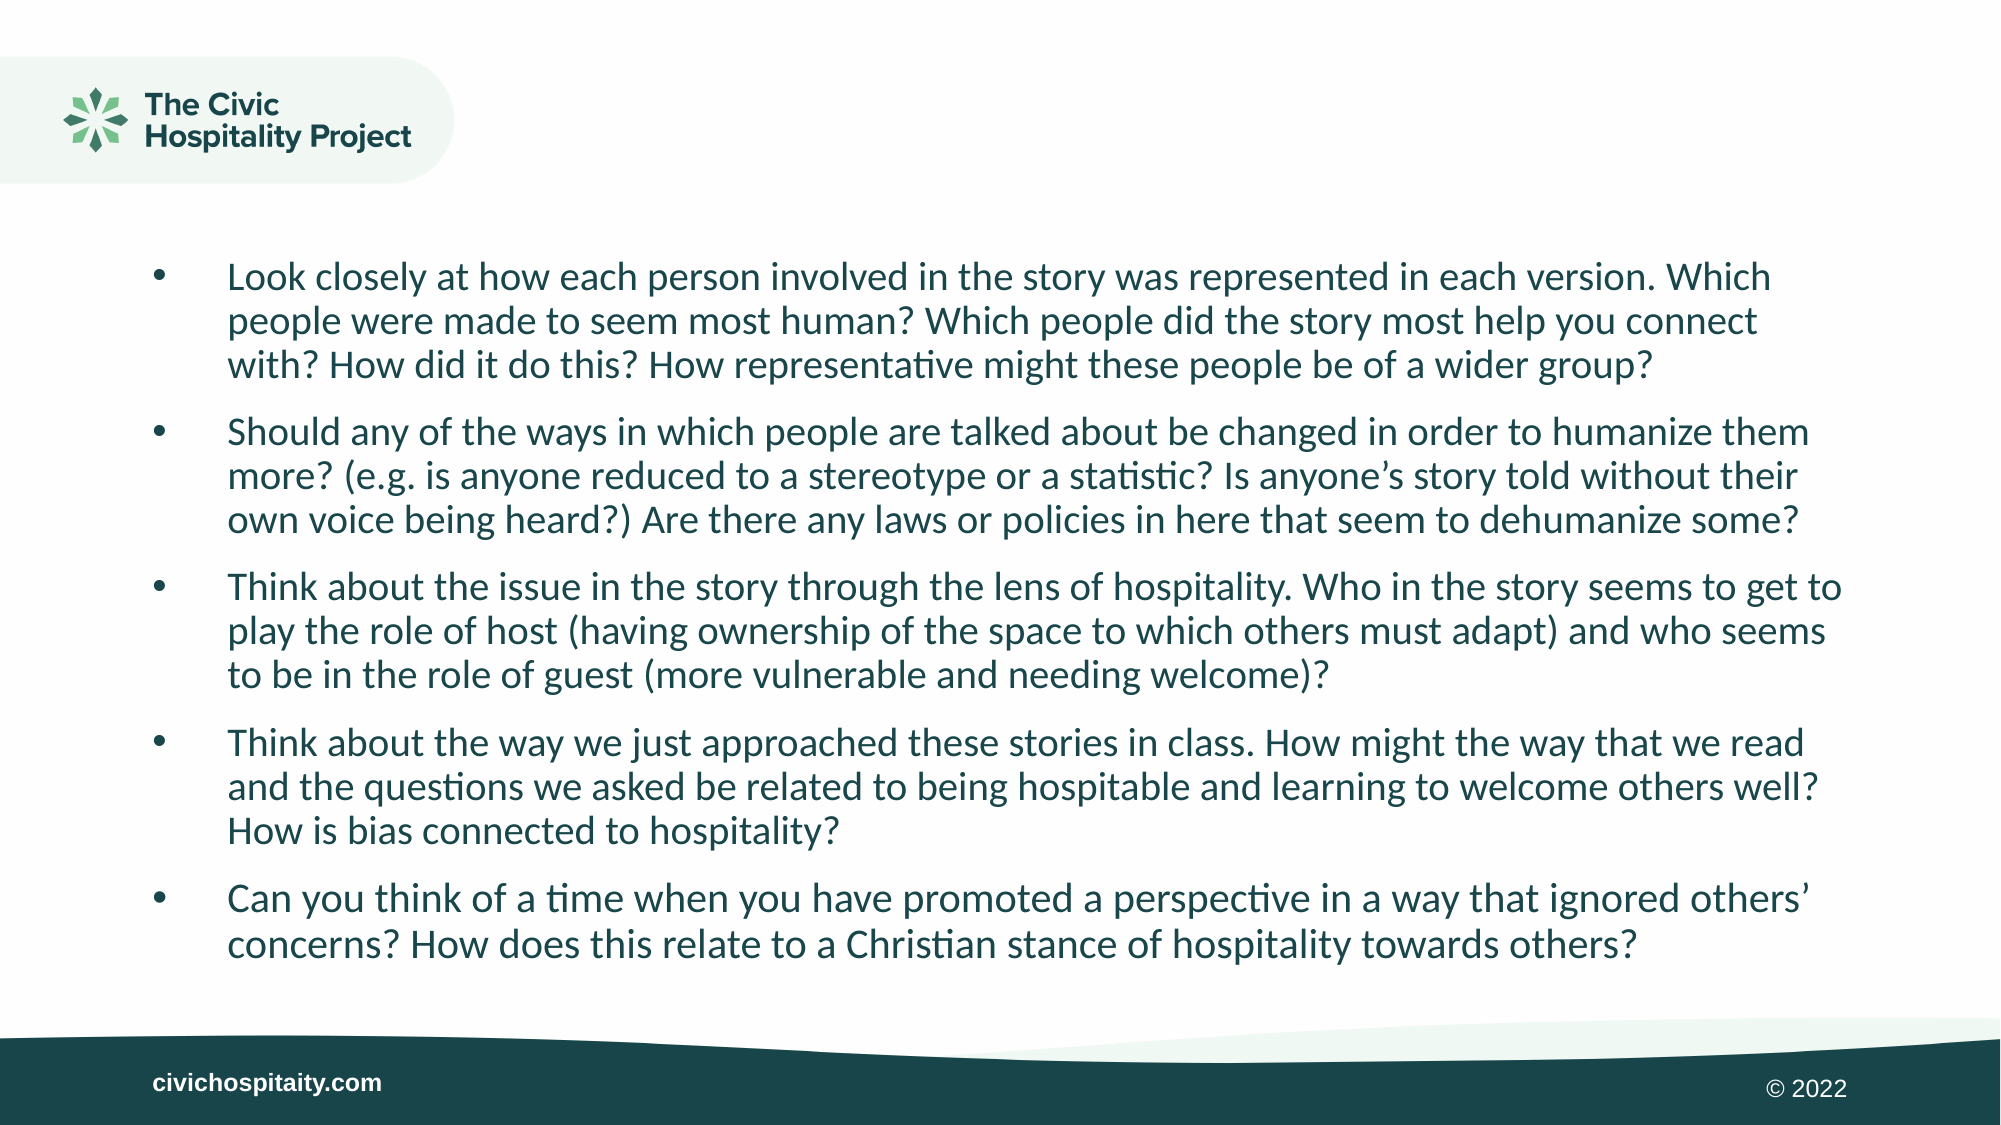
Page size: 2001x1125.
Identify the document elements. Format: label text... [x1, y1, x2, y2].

list Look closely at how each person involved in the story was represented in each version. Which people were made to seem most human? Which people did the story most help you connect with? How did it do this? How representative might these people be of a wider group? Should any of the ways in which people are talked about be changed in order to humanize them more? (e.g. is anyone reduced to a stereotype or a statistic? Is anyone’s story told without their own voice being heard?) Are there any laws or policies in here that seem to dehumanize some? Think about the issue in the story through the lens of hospitality. Who in the story seems to get to play the role of host (having ownership of the space to which others must adapt) and who seems to be in the role of guest (more vulnerable and needing welcome)? Think about the way we just approached these stories in class. How might the way that we read and the questions we asked be related to being hospitable and learning to welcome others well? How is bias connected to hospitality? Can you think of a time when you have promoted a perspective in a way that ignored others’ concerns? How does this relate to a Christian stance of hospitality towards others? [137, 247, 1863, 989]
picture [0, 0, 2001, 1125]
